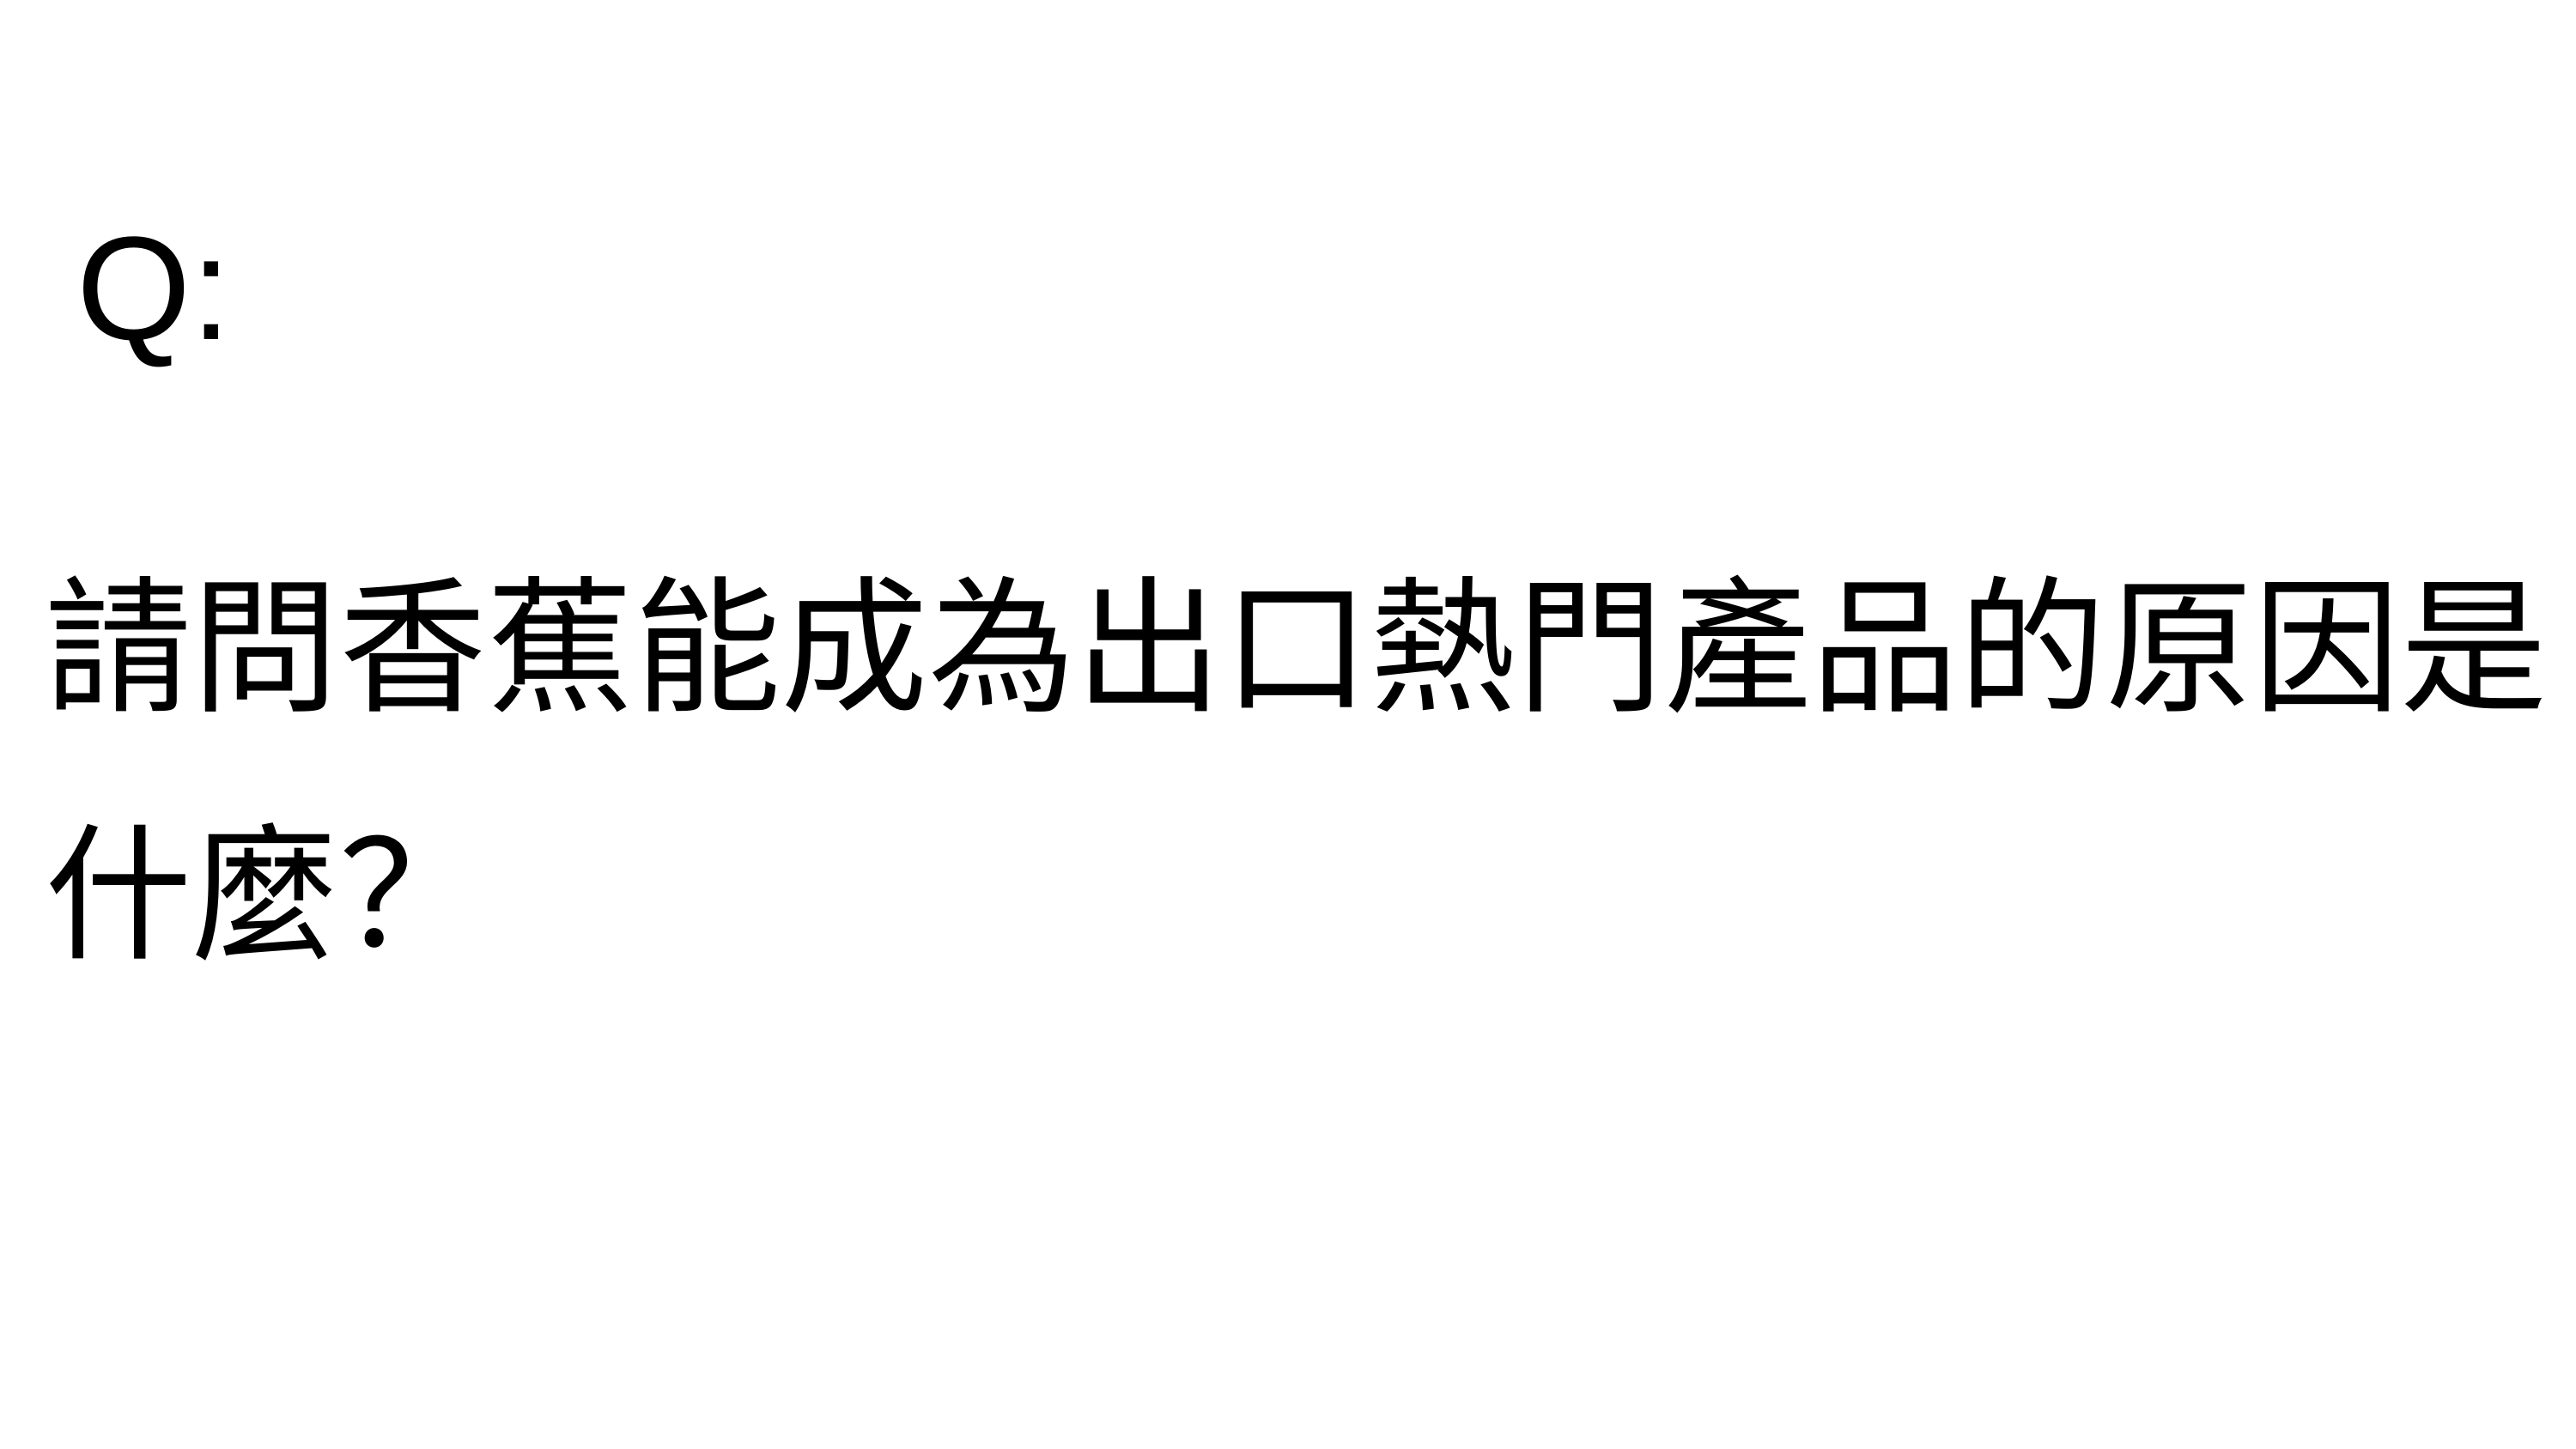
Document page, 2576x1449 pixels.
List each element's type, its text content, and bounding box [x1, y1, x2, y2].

text_box Q: [76, 122, 2576, 369]
text_box 請問香蕉能成為出口熱門產品的原因是什麼？ [45, 482, 2576, 977]
